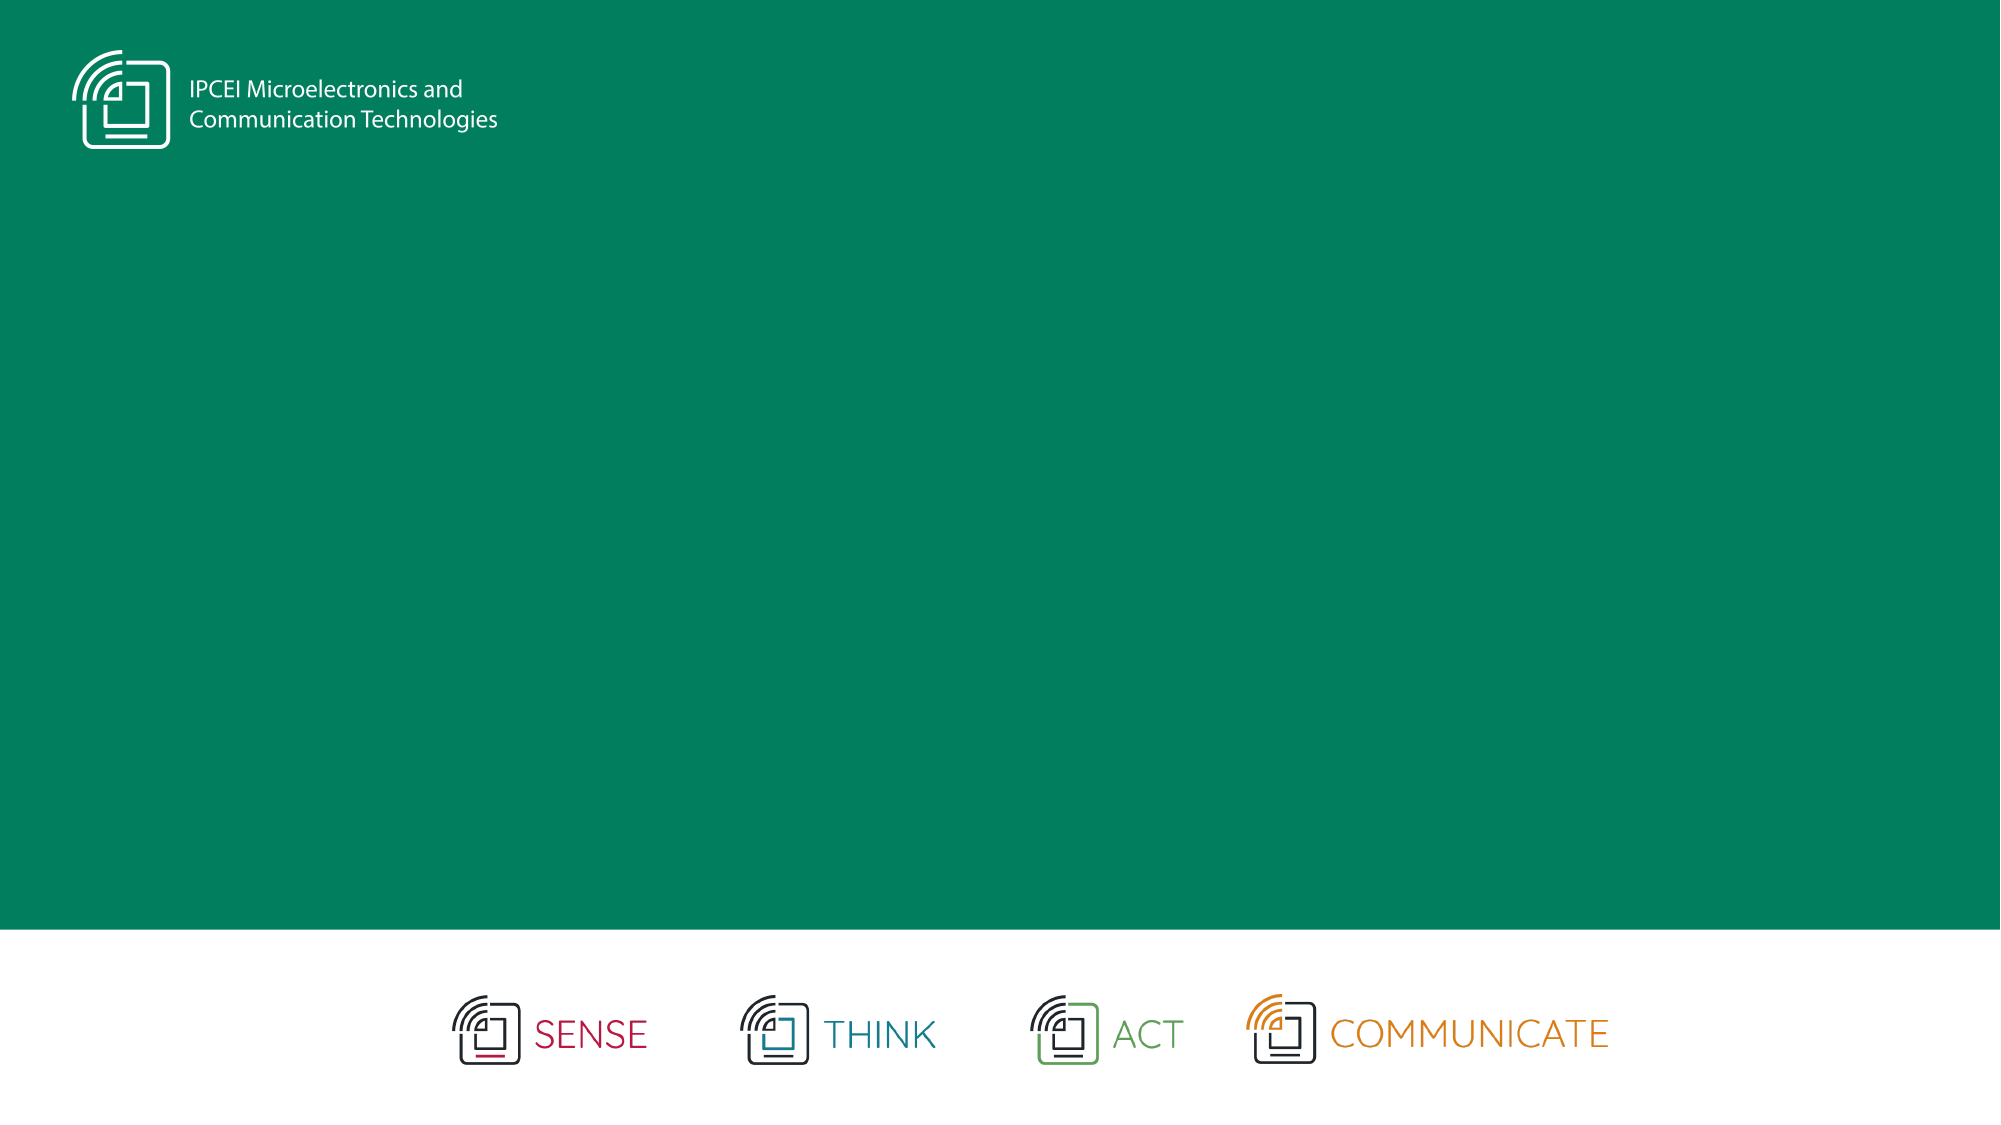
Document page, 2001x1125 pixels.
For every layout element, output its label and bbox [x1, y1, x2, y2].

picture [740, 995, 937, 1065]
picture [1246, 994, 1610, 1064]
picture [72, 50, 498, 149]
picture [452, 995, 648, 1065]
picture [1030, 995, 1185, 1065]
